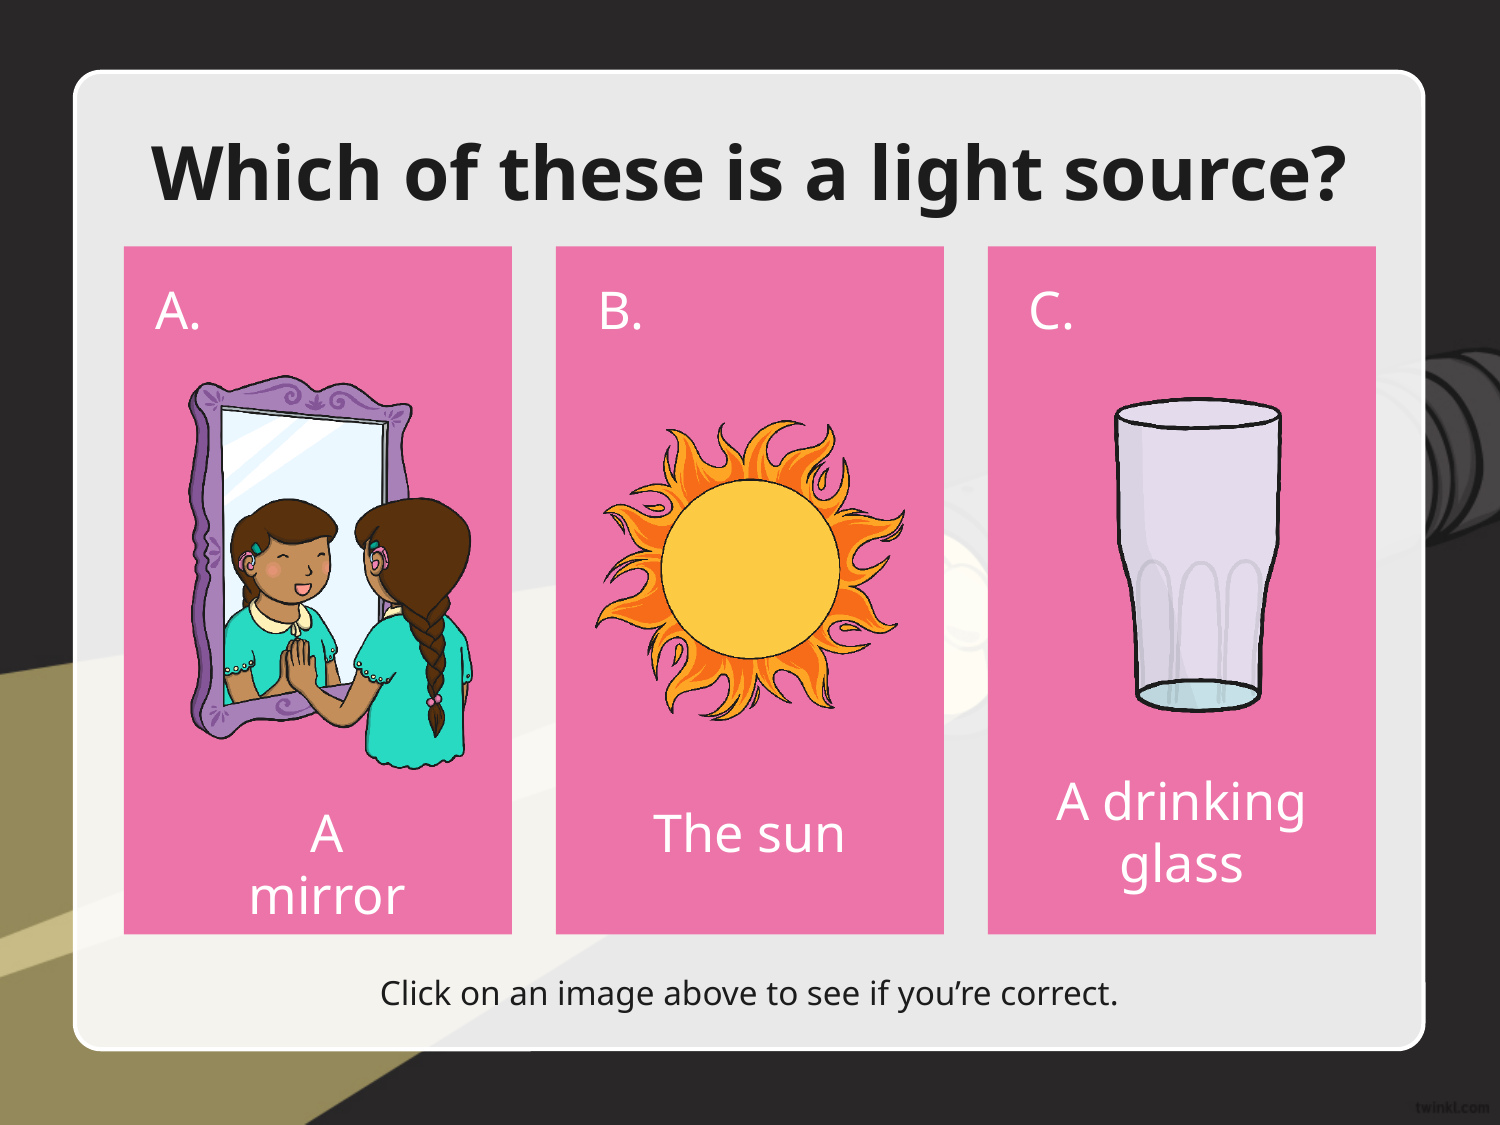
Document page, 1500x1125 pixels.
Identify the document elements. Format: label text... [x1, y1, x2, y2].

text_box The sun [634, 792, 866, 870]
text_box Click on an image above to see if you’re correct. [369, 959, 1131, 1024]
text_box B. [582, 270, 886, 348]
text_box A drinking glass [1013, 760, 1350, 901]
text_box A. [140, 270, 444, 348]
text_box Which of these is a light source? [75, 125, 1425, 226]
picture [0, 0, 1500, 1125]
text_box [555, 245, 945, 935]
text_box [987, 245, 1377, 935]
text_box [123, 245, 513, 935]
text_box C. [1013, 270, 1317, 348]
text_box A mirror [211, 792, 444, 933]
